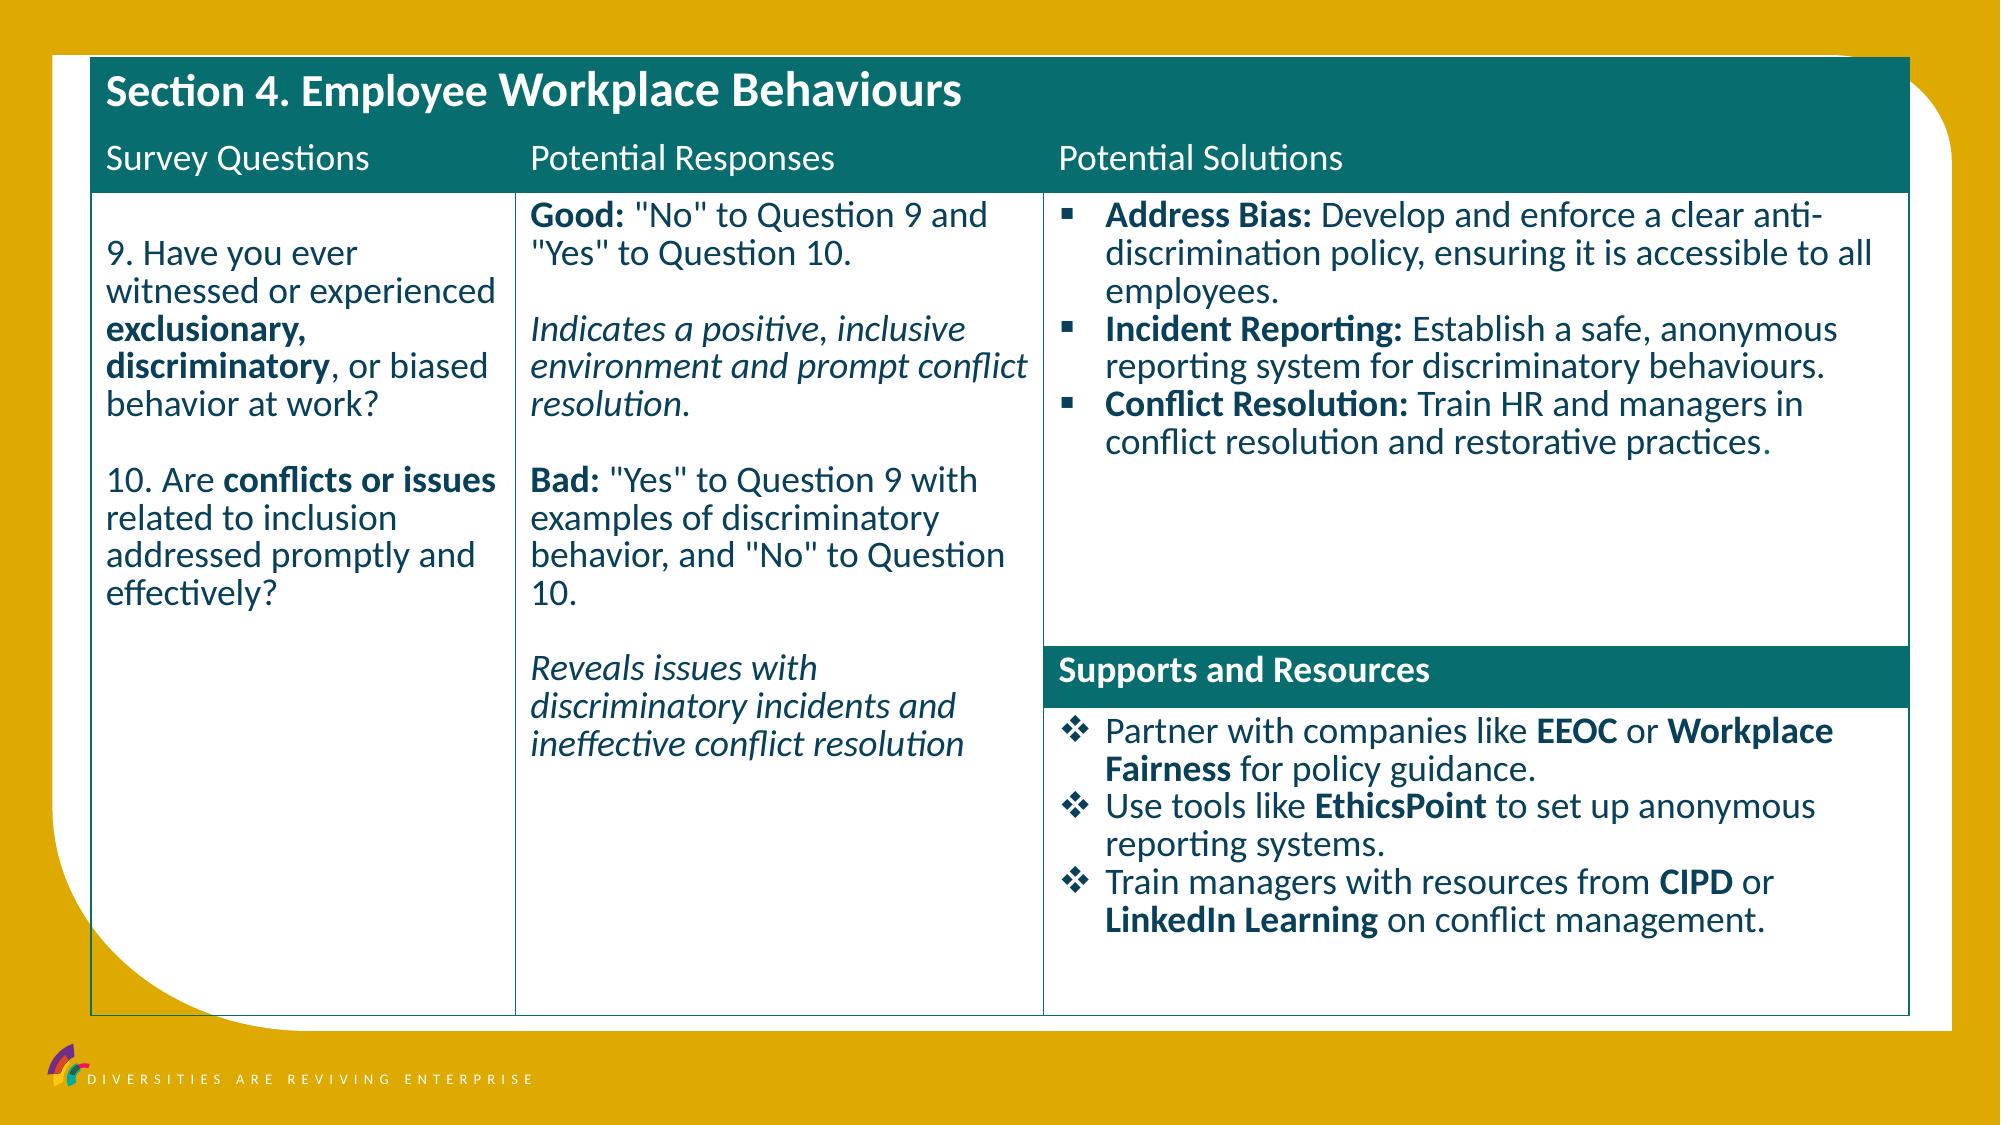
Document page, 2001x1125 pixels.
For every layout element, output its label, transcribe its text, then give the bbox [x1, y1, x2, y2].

table_cell 9. Have you ever witnessed or experienced exclusionary, discriminatory, or biased behavior at work? 10. Are conflicts or issues related to inclusion addressed promptly and effectively? [92, 193, 515, 1015]
table_cell Potential Responses [516, 131, 1043, 191]
table_cell Partner with companies like EEOC or Workplace Fairness for policy guidance. Use tools like EthicsPoint to set up anonymous reporting systems. Train managers with resources from CIPD or LinkedIn Learning on conflict management. [1044, 708, 1908, 1015]
table_cell Good: "No" to Question 9 and "Yes" to Question 10. Indicates a positive, inclusive environment and prompt conflict resolution. Bad: "Yes" to Question 9 with examples of discriminatory behavior, and "No" to Question 10. Reveals issues with discriminatory incidents and ineffective conflict resolution [516, 193, 1043, 1015]
table_cell Potential Solutions [1044, 131, 1908, 191]
table_cell Supports and Resources [1044, 647, 1908, 707]
table_cell Survey Questions [92, 131, 515, 191]
table_cell Address Bias: Develop and enforce a clear anti-discrimination policy, ensuring it is accessible to all employees. Incident Reporting: Establish a safe, anonymous reporting system for discriminatory behaviours. Conflict Resolution: Train HR and managers in conflict resolution and restorative practices. [1044, 193, 1908, 646]
table_header Section 4. Employee Workplace Behaviours [92, 59, 1908, 129]
